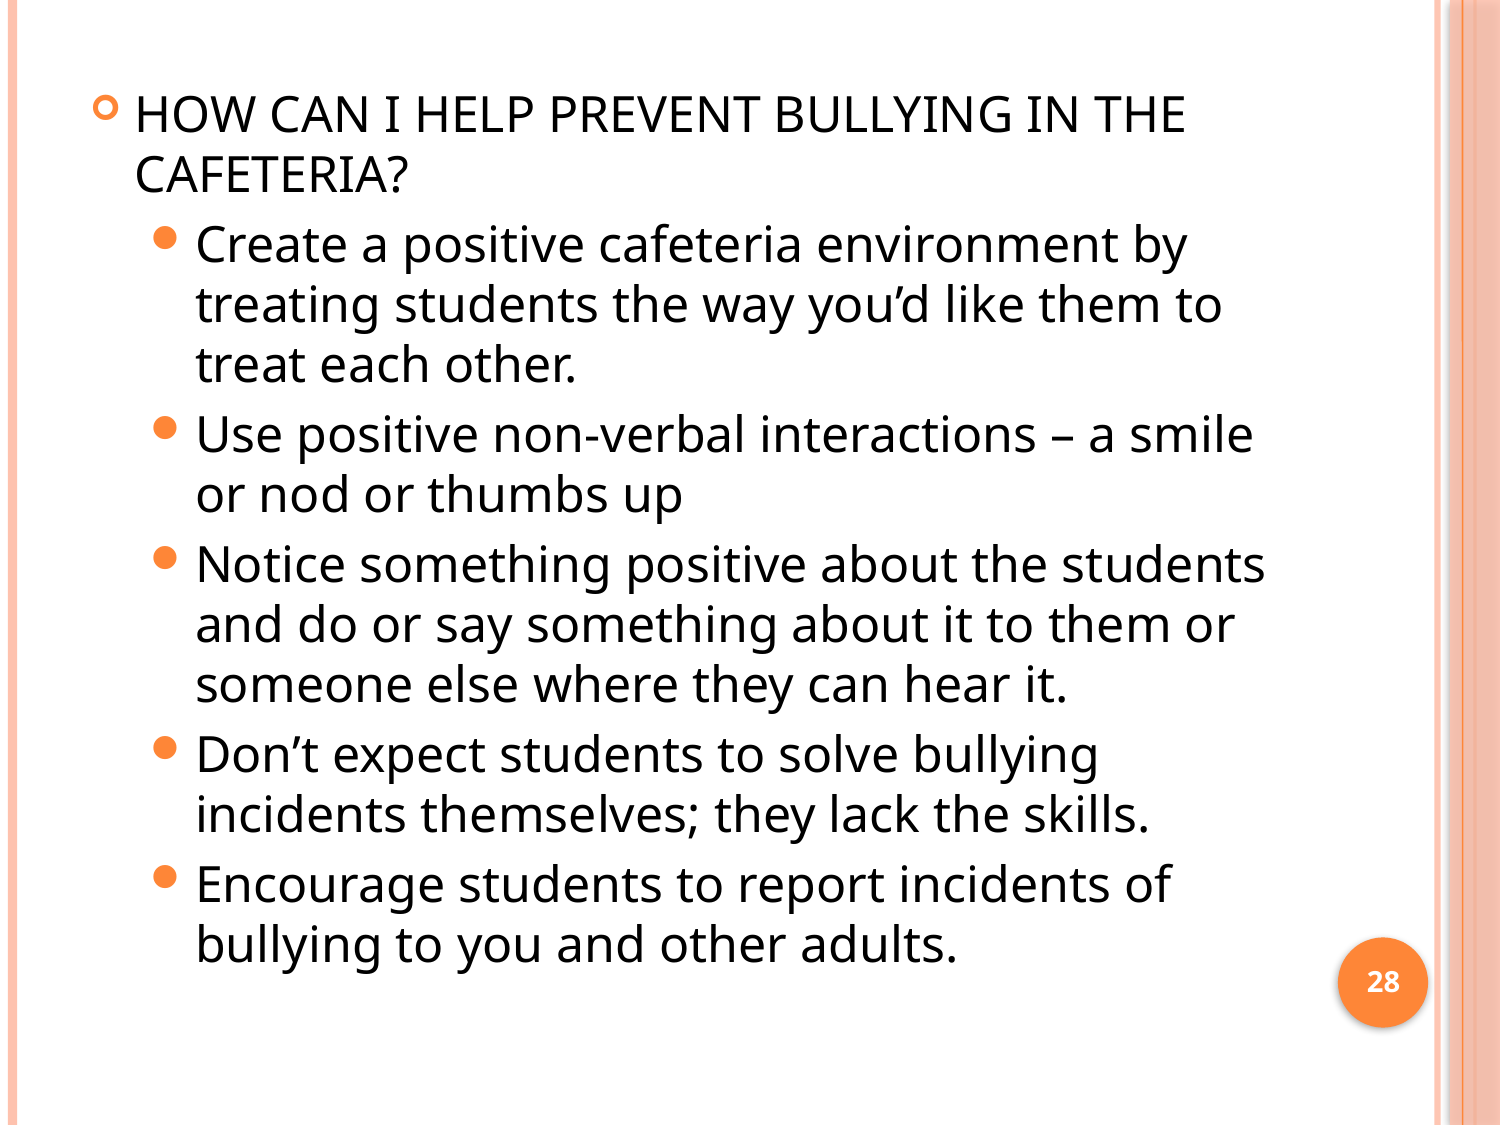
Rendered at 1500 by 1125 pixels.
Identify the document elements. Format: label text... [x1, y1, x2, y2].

slide_number 28 [1333, 940, 1434, 1026]
list HOW CAN I HELP PREVENT BULLYING IN THE CAFETERIA? Create a positive cafeteria environment by treating students the way you’d like them to treat each other. Use positive non-verbal interactions – a smile or nod or thumbs up Notice something positive about the students and do or say something about it to them or someone else where they can hear it. Don’t expect students to solve bullying incidents themselves; they lack the skills. Encourage students to report incidents of bullying to you and other adults. [75, 75, 1300, 1062]
